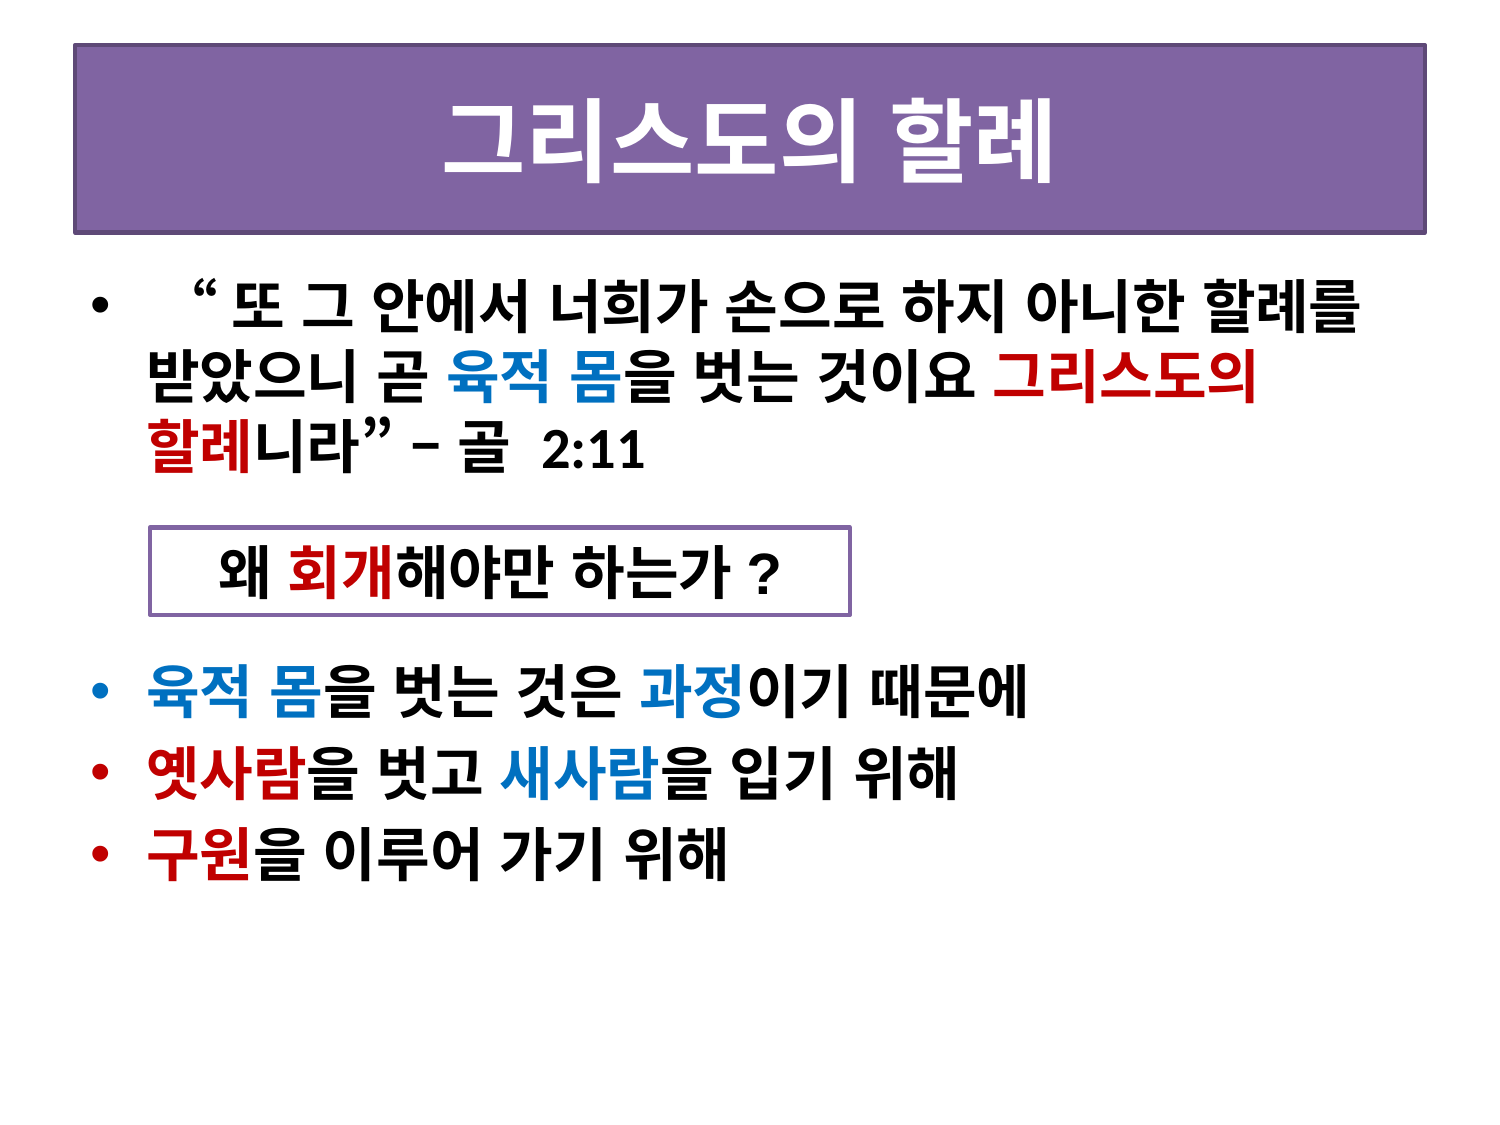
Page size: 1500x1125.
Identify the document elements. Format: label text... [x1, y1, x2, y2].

text_box 왜 회개해야만 하는가? [148, 525, 852, 617]
title 그리스도의 할례 [73, 43, 1427, 235]
list “또 그 안에서 너희가 손으로 하지 아니한 할례를 받았으니 곧 육적 몸을 벗는 것이요 그리스도의 할례니라” – 골 2:11 육적 몸을 벗는 것은 과정이기 때문에 옛사람을 벗고 새사람을 입기 위해 구원을 이루어 가기 위해 [75, 262, 1425, 1005]
